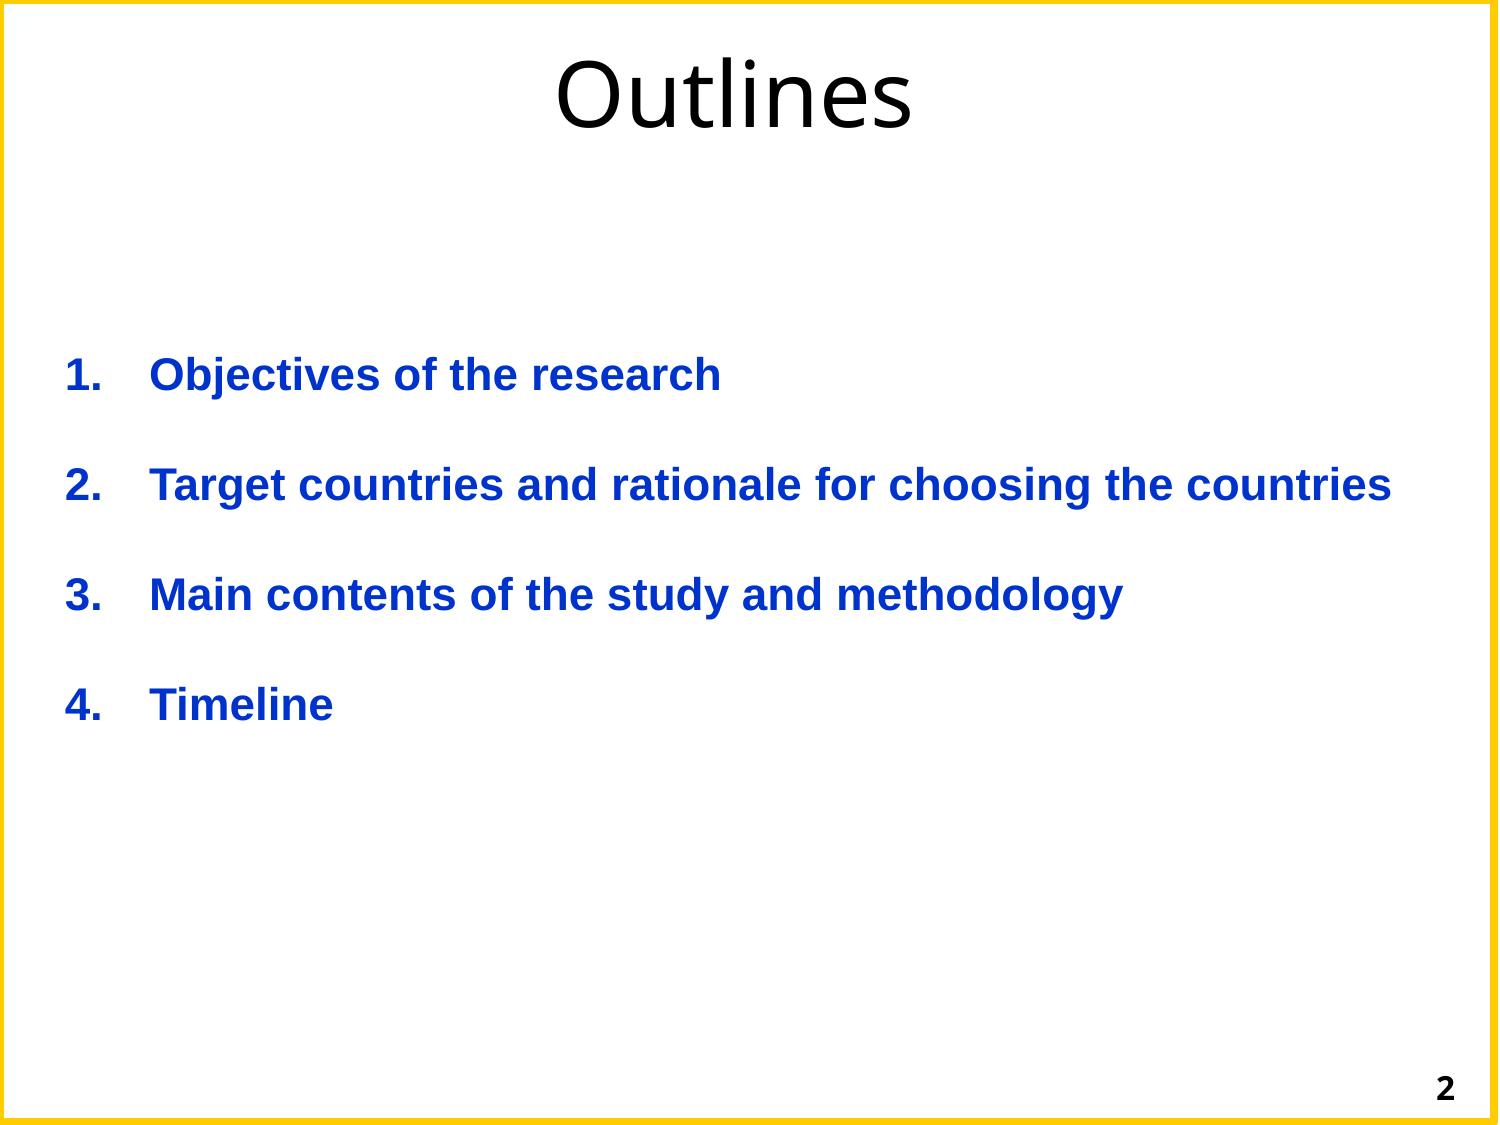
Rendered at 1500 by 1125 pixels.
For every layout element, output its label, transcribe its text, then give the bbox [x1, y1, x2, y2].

title Outlines [0, 19, 1470, 163]
text_box Objectives of the research Target countries and rationale for choosing the countries Main contents of the study and methodology Timeline [50, 337, 1470, 902]
